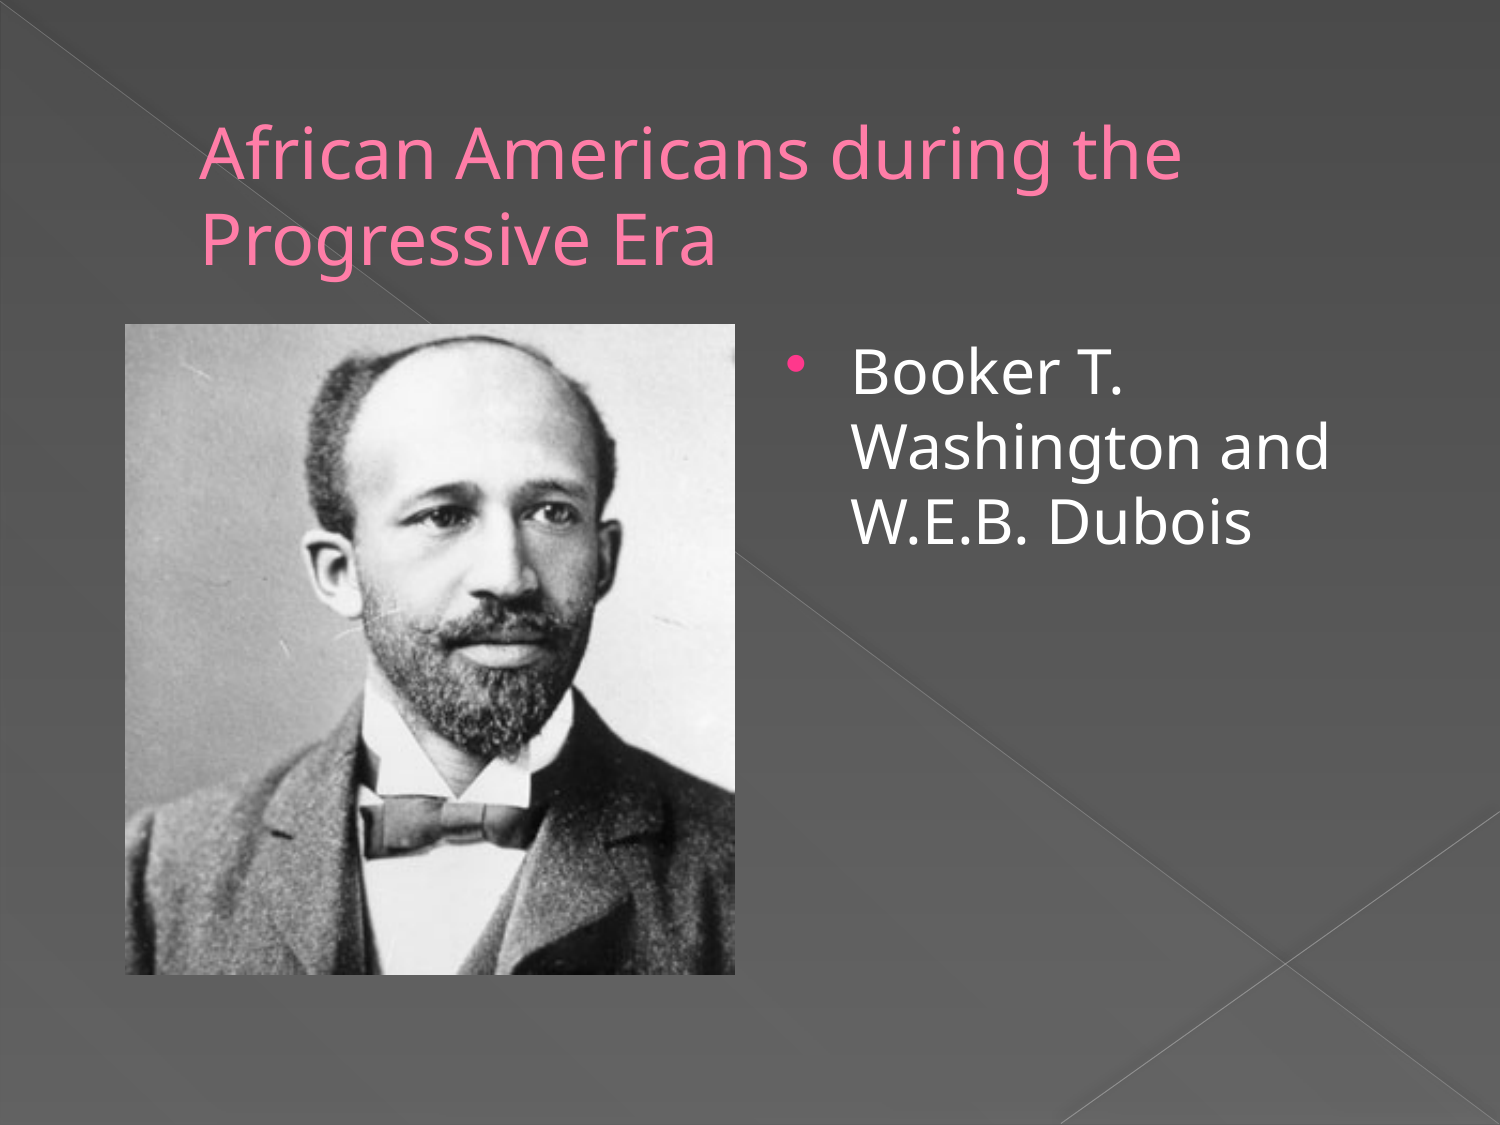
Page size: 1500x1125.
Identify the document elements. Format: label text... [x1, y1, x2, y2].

picture [124, 324, 735, 976]
title African Americans during the Progressive Era [112, 99, 1388, 288]
list Booker T. Washington and W.E.B. Dubois [762, 324, 1388, 1000]
